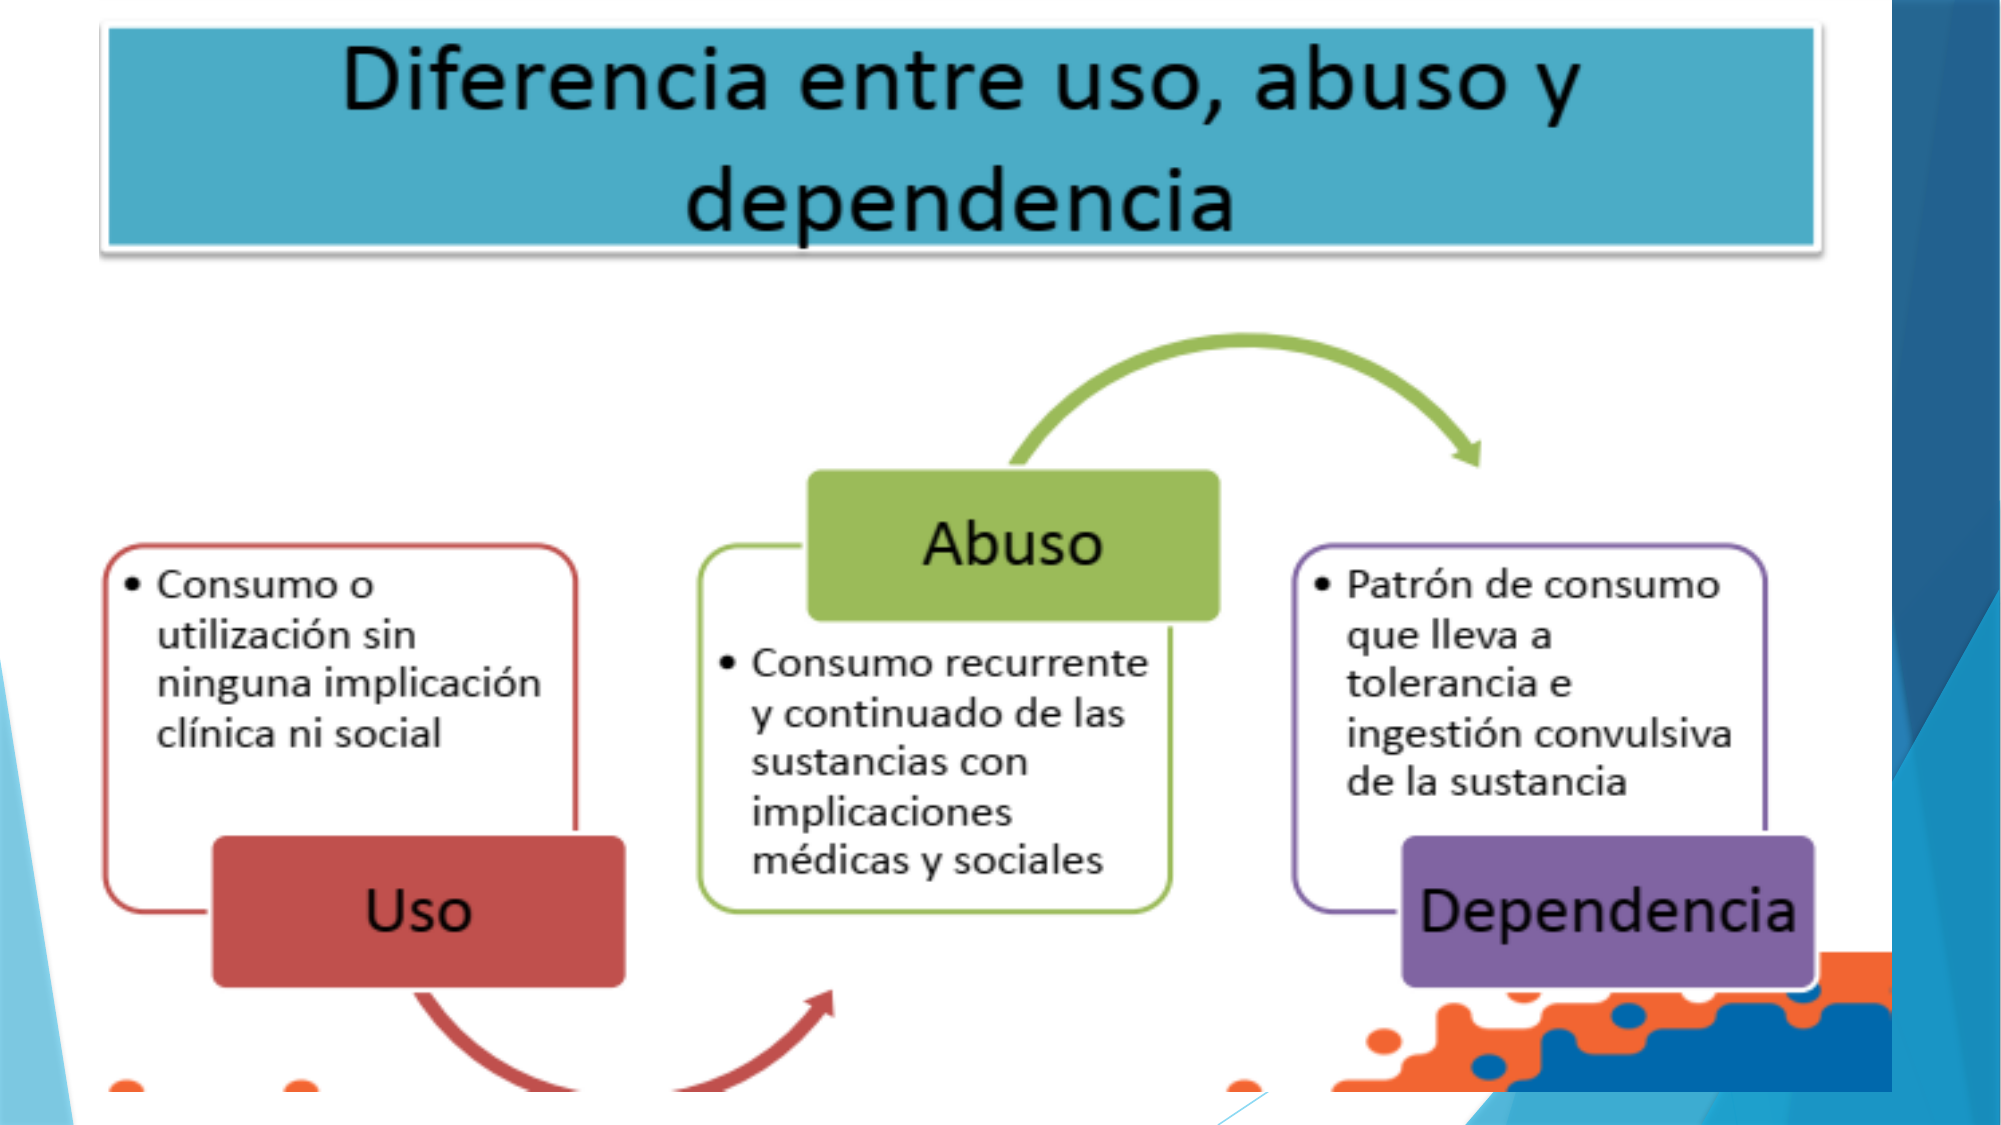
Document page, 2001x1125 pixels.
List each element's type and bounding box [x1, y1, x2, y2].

picture [99, 0, 1892, 1092]
